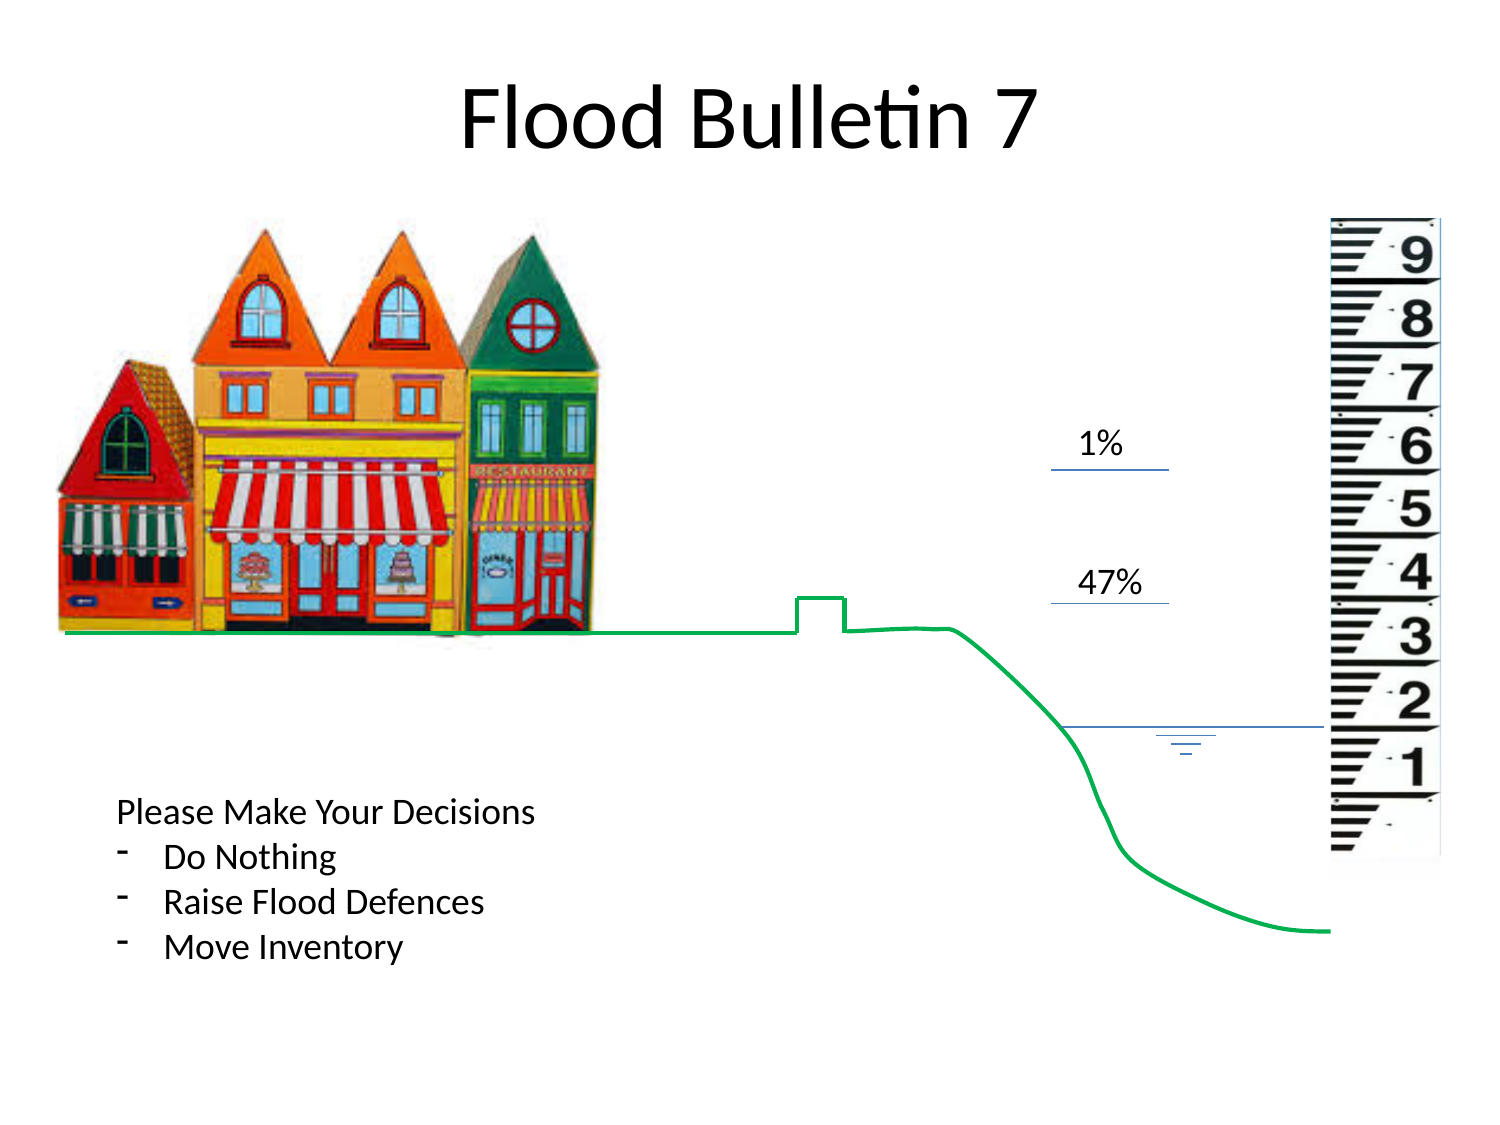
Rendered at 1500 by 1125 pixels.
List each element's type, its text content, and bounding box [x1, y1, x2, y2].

text_box 1% [1062, 410, 1139, 469]
picture [0, 218, 657, 650]
picture [1330, 218, 1442, 886]
text_box 47% [1063, 549, 1158, 602]
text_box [1060, 726, 1325, 755]
title Flood Bulletin 7 [75, 45, 1425, 233]
text_box [849, 626, 1331, 934]
text_box Please Make Your Decisions Do Nothing Raise Flood Defences Move Inventory [101, 779, 551, 975]
